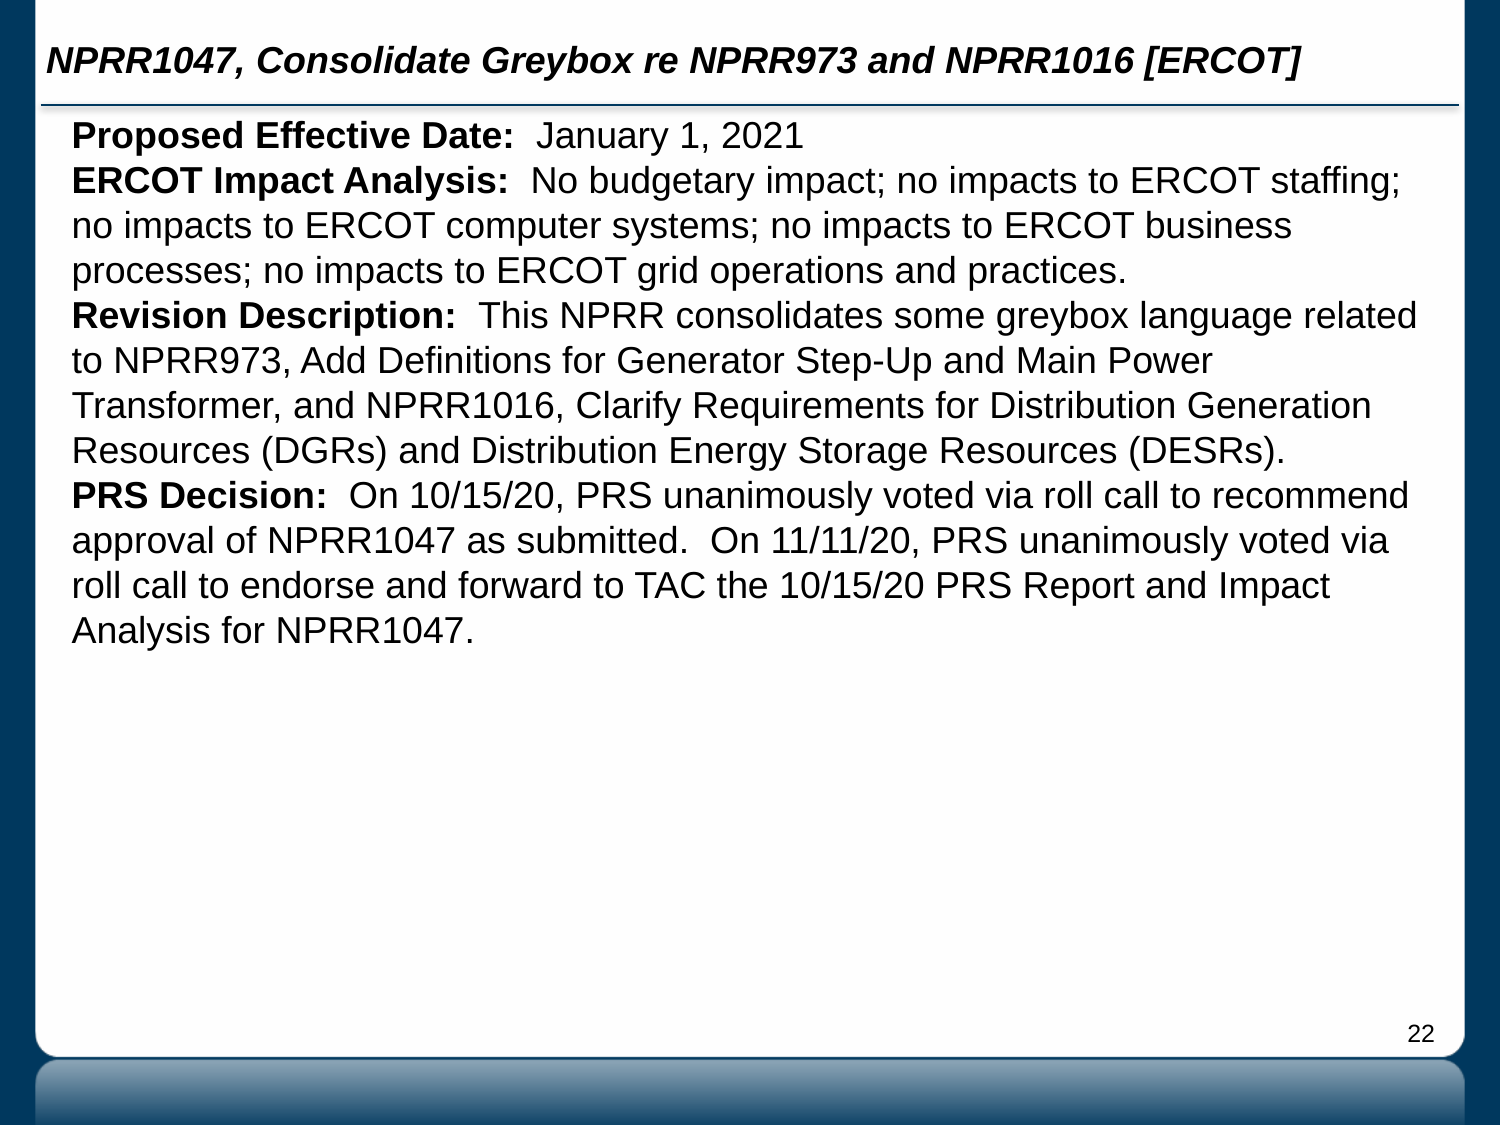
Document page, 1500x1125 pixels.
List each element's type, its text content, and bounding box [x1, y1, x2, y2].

text_box Proposed Effective Date: January 1, 2021 ERCOT Impact Analysis: No budgetary impact; no impacts to ERCOT staffing; no impacts to ERCOT computer systems; no impacts to ERCOT business processes; no impacts to ERCOT grid operations and practices. Revision Description: This NPRR consolidates some greybox language related to NPRR973, Add Definitions for Generator Step-Up and Main Power Transformer, and NPRR1016, Clarify Requirements for Distribution Generation Resources (DGRs) and Distribution Energy Storage Resources (DESRs). PRS Decision: On 10/15/20, PRS unanimously voted via roll call to recommend approval of NPRR1047 as submitted. On 11/11/20, PRS unanimously voted via roll call to endorse and forward to TAC the 10/15/20 PRS Report and Impact Analysis for NPRR1047. [56, 103, 1448, 659]
picture [35, 0, 1465, 1125]
title NPRR1047, Consolidate Greybox re NPRR973 and NPRR1016 [ERCOT] [31, 20, 1464, 97]
